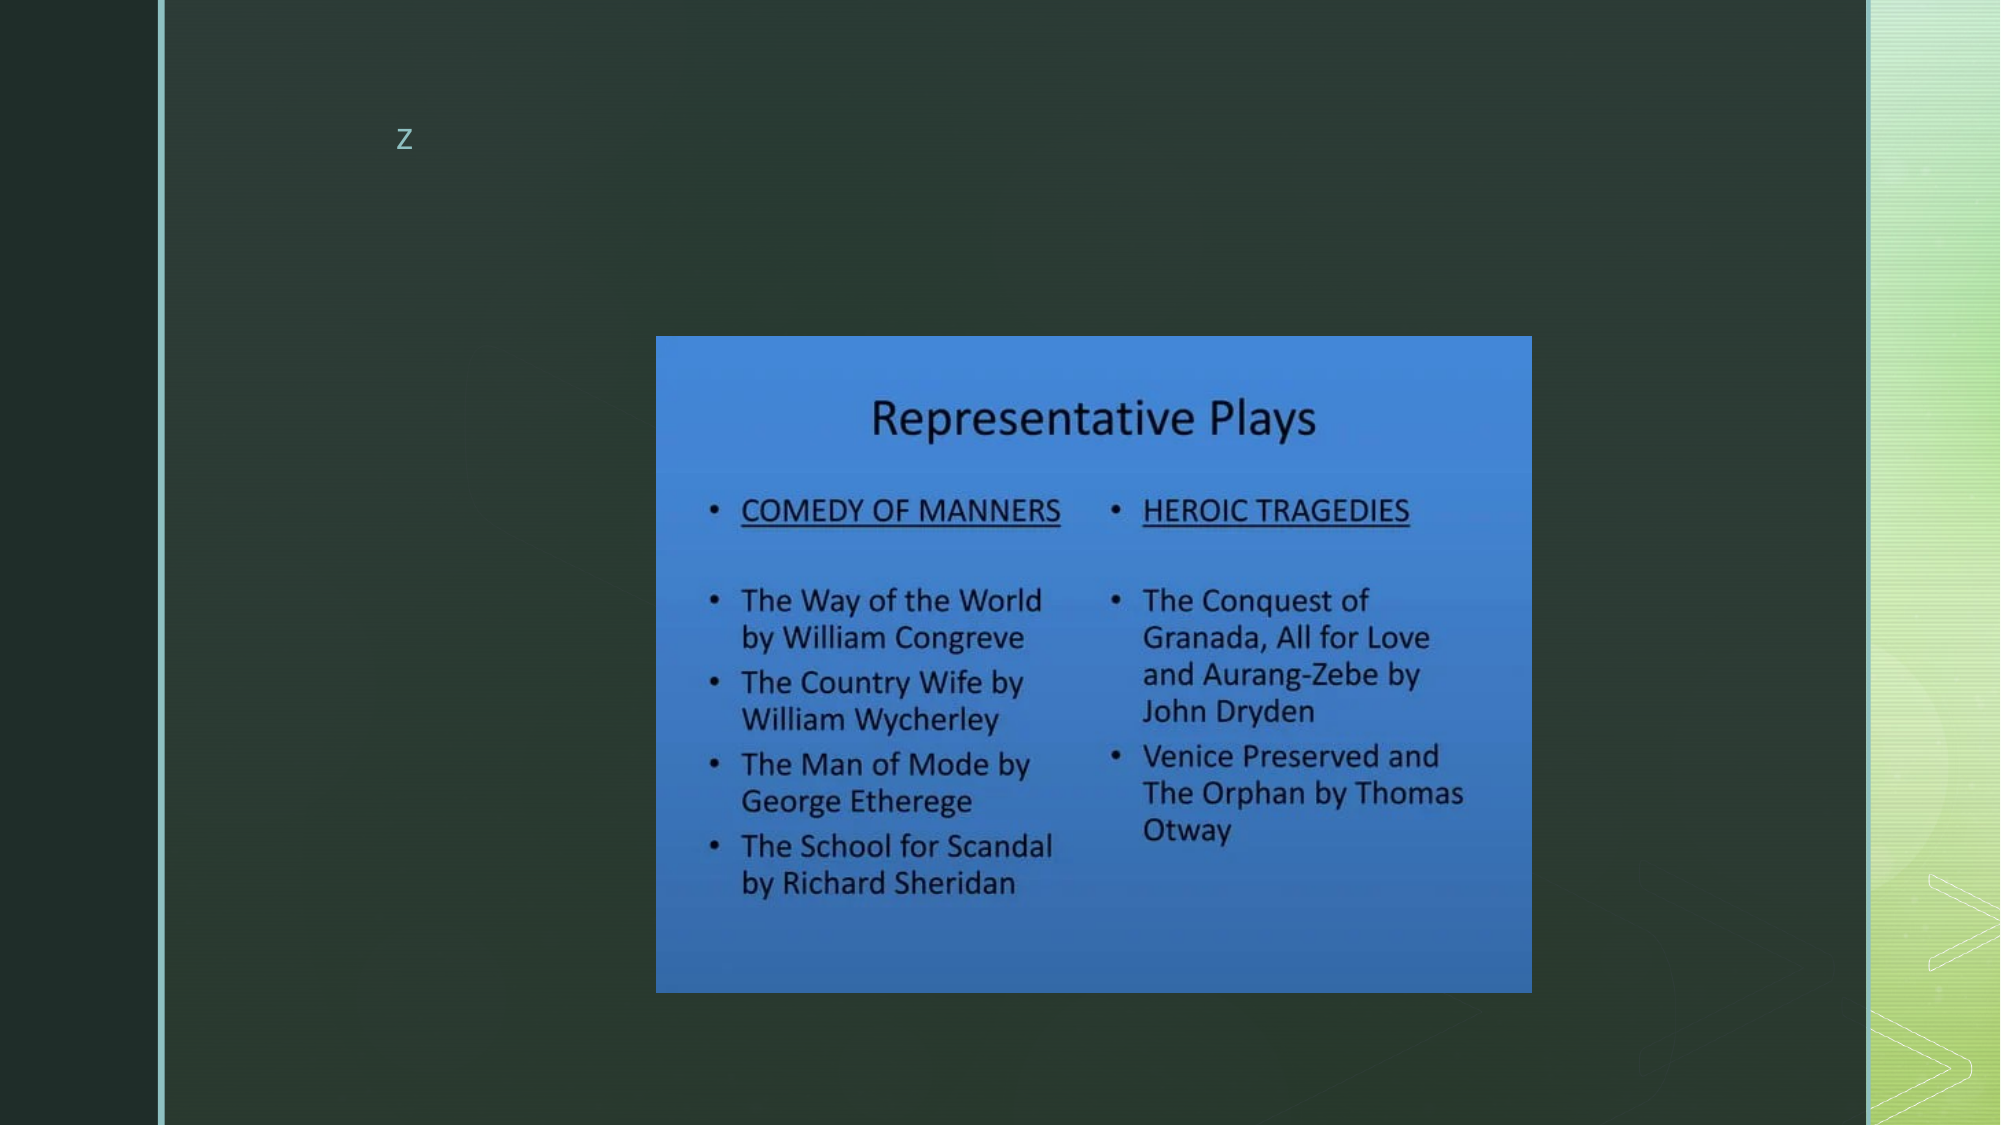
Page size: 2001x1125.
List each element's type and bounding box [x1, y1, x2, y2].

list [656, 336, 1533, 993]
picture [1871, 0, 2001, 1125]
